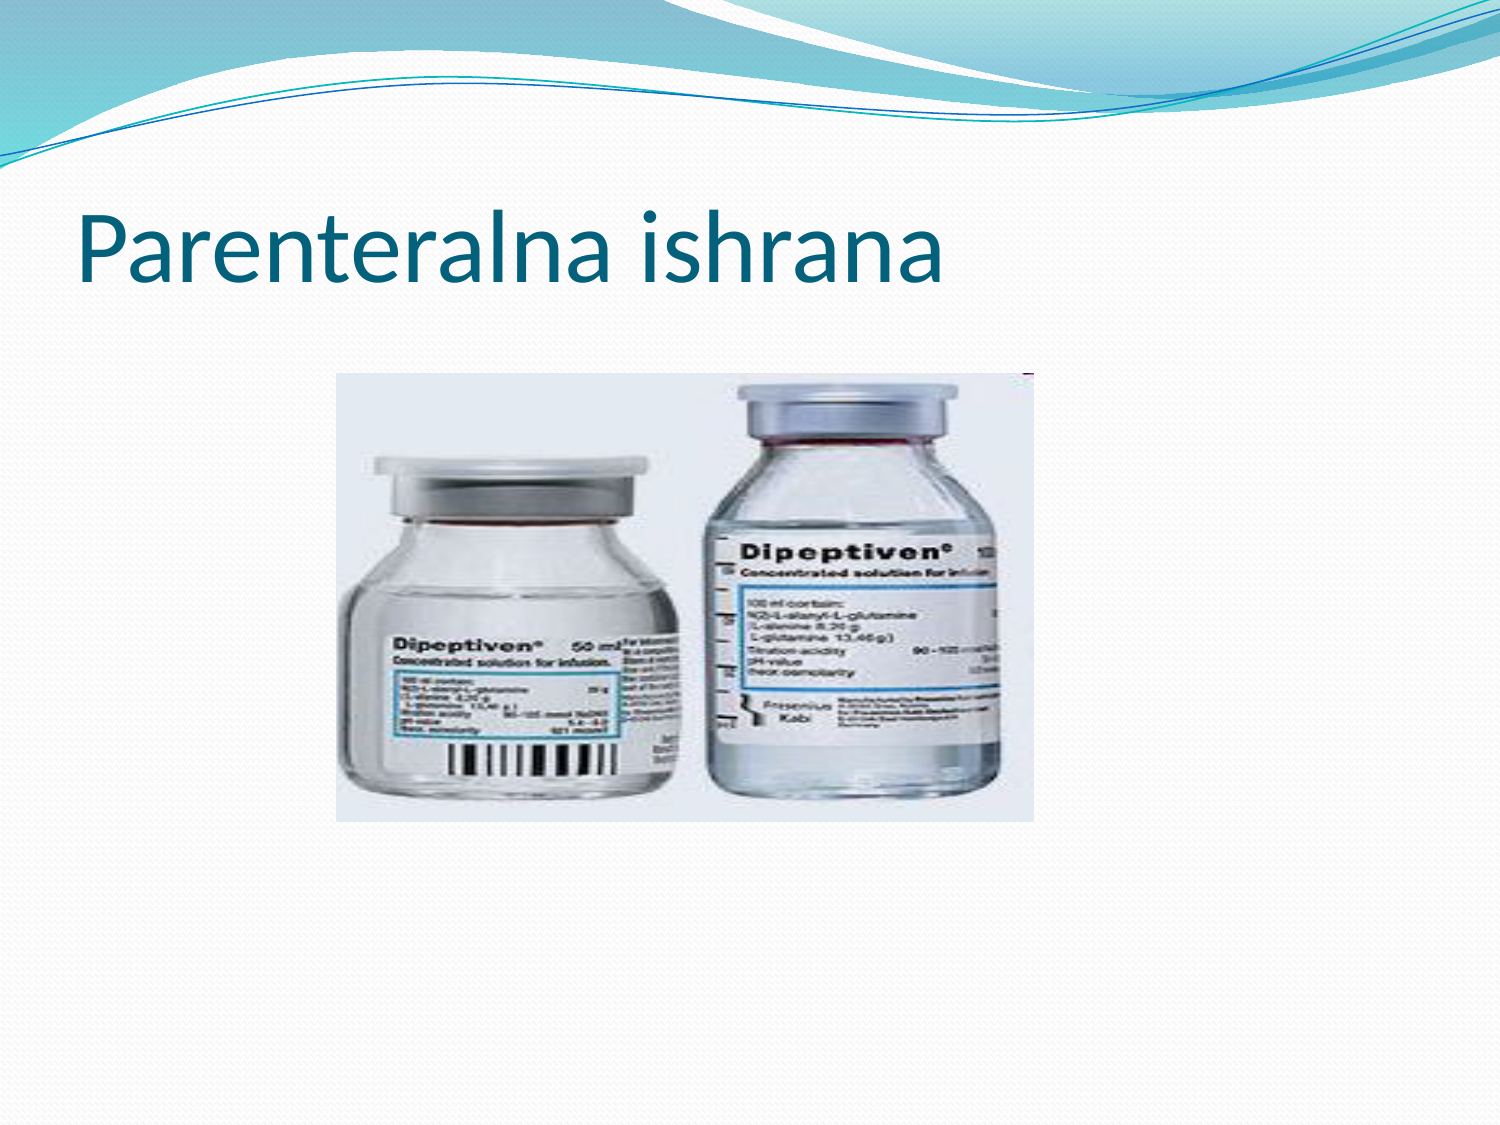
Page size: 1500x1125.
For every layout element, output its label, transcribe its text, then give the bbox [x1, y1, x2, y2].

title Parenteralna ishrana [75, 115, 1425, 303]
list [336, 373, 1034, 823]
